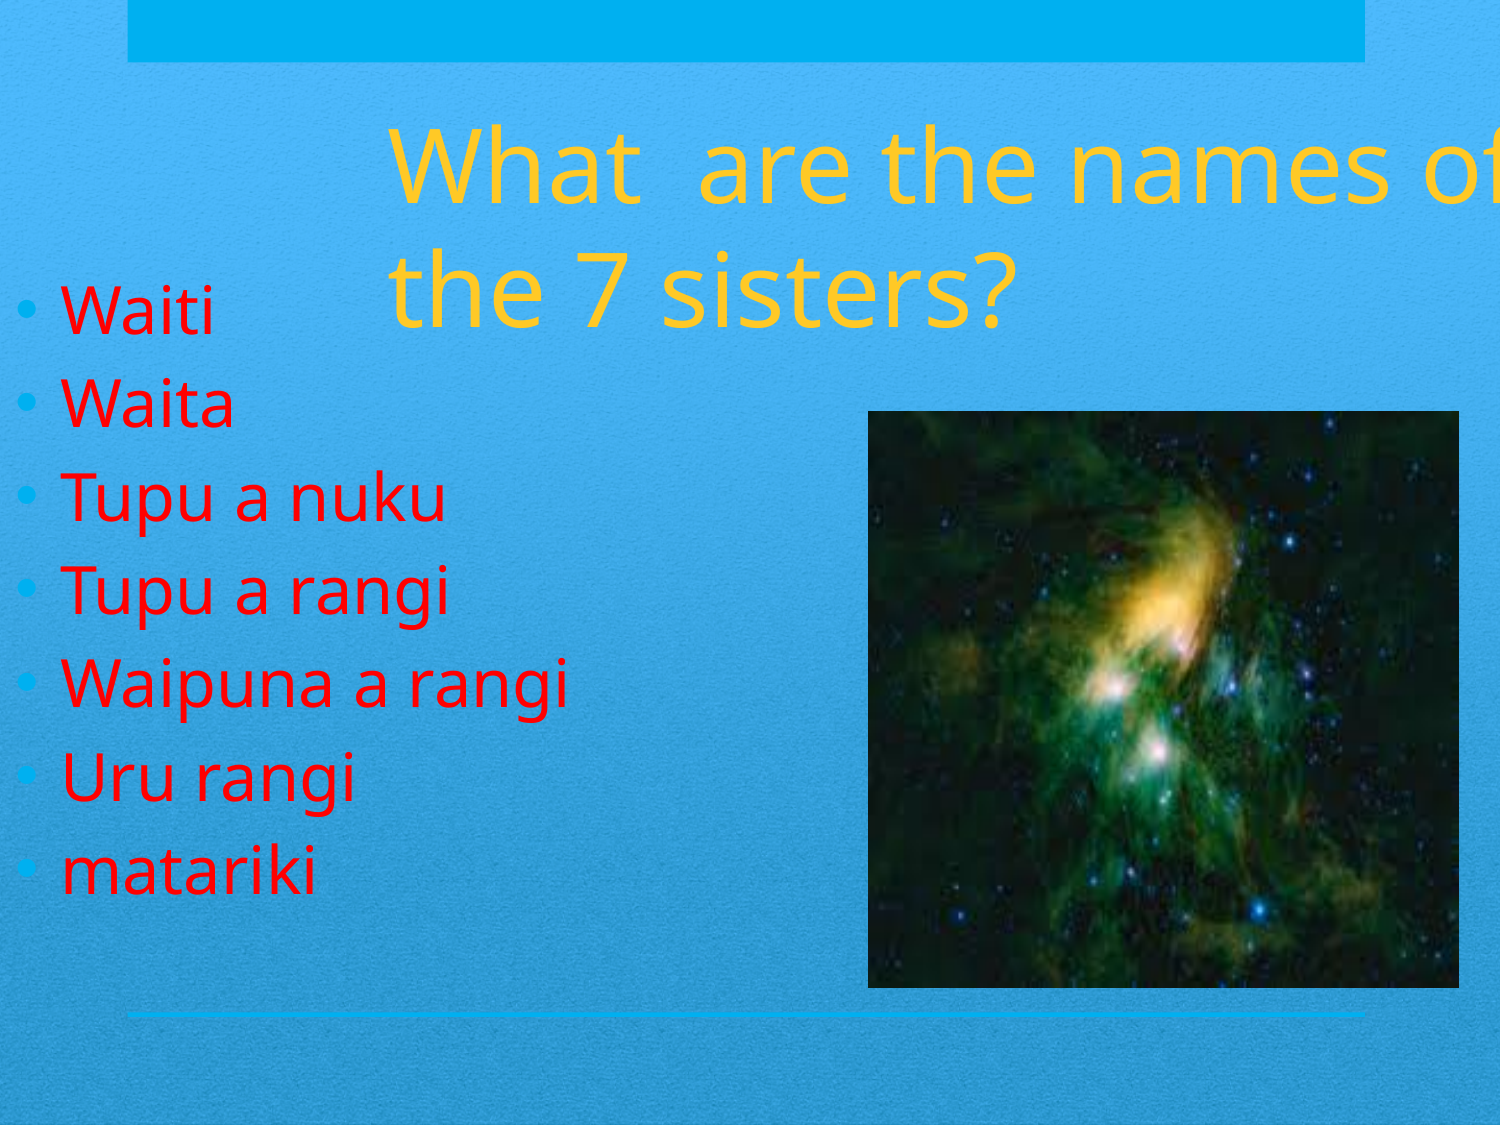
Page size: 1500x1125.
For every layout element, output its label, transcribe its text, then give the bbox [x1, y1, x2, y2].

title What are the names of the 7 sisters? [371, 90, 1500, 356]
list Waiti Waita Tupu a nuku Tupu a rangi Waipuna a rangi Uru rangi matariki [0, 302, 1050, 873]
picture [867, 410, 1460, 989]
